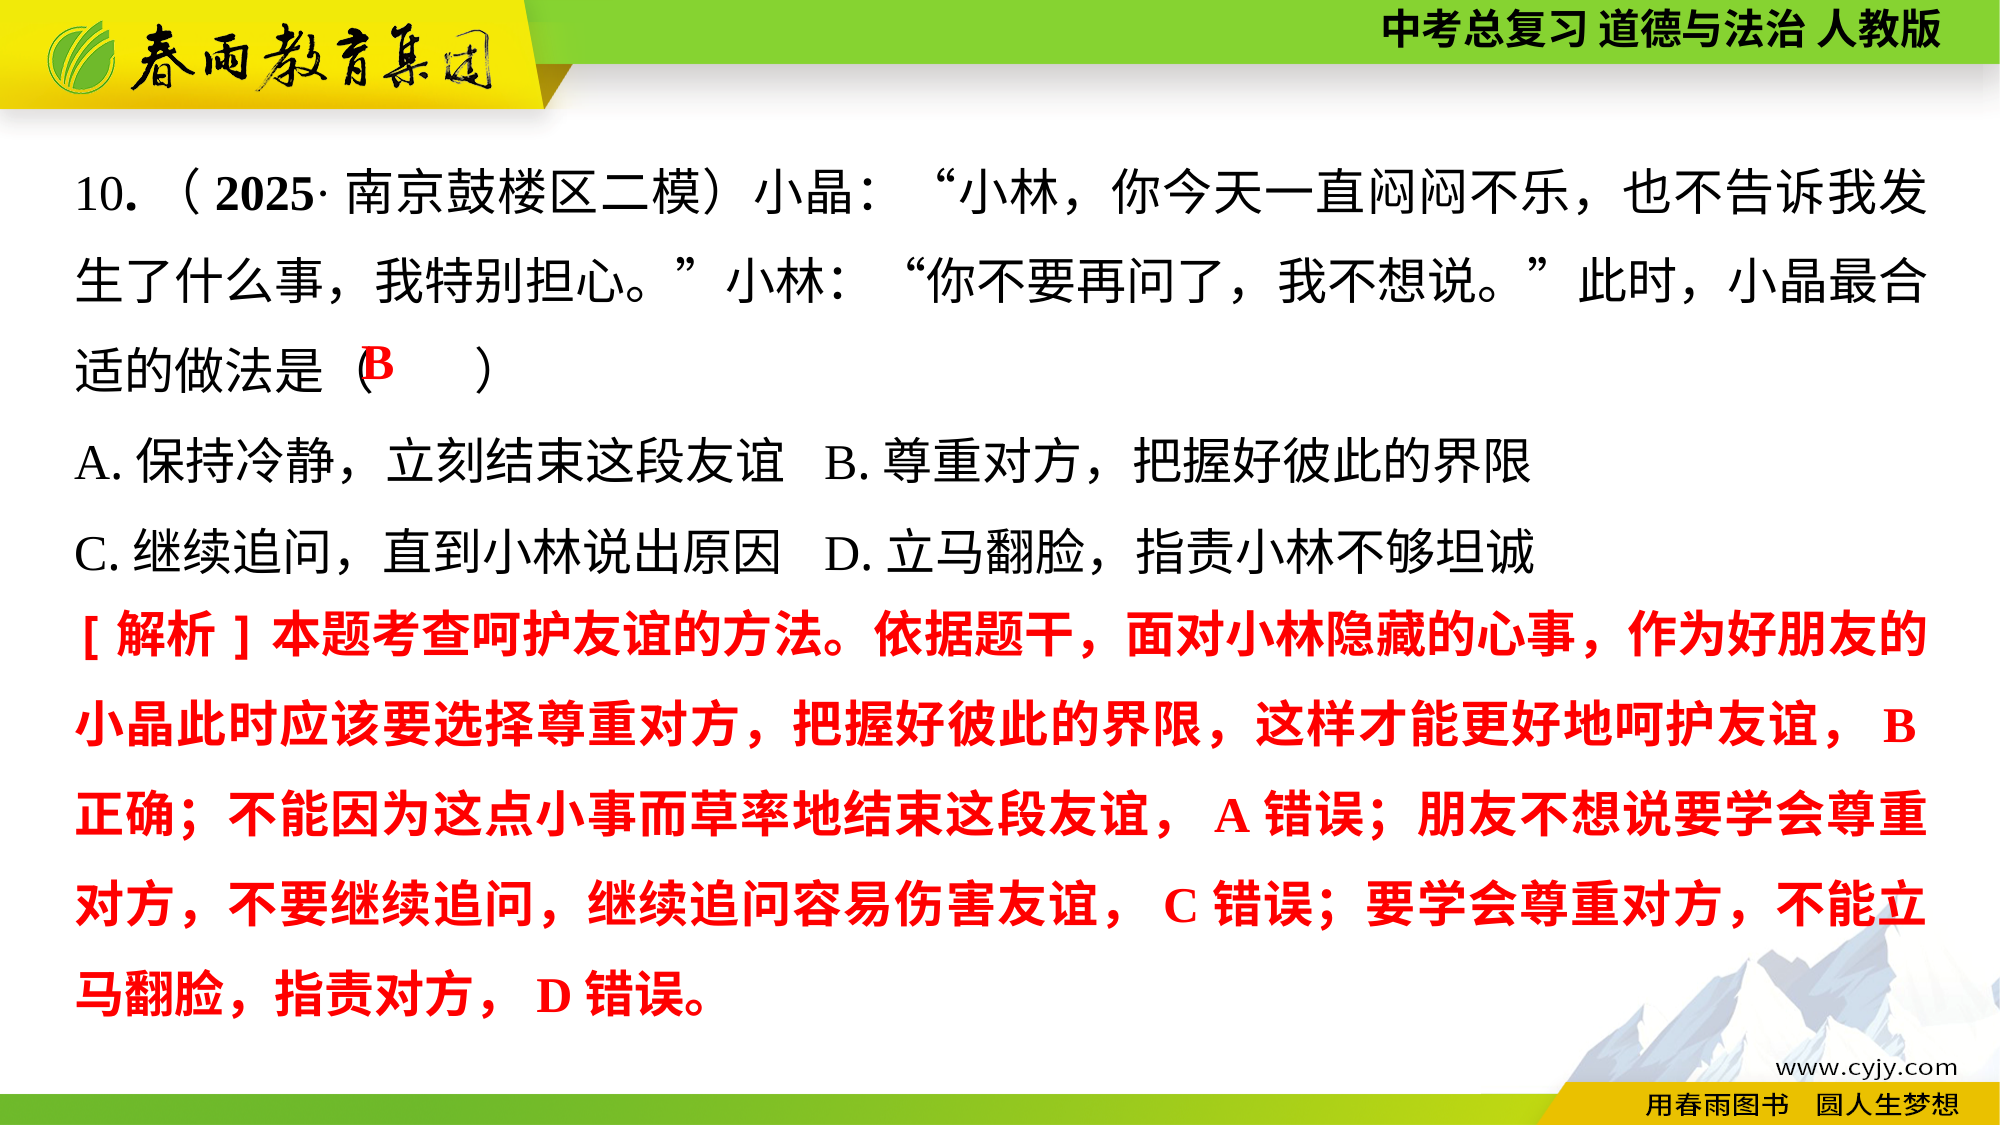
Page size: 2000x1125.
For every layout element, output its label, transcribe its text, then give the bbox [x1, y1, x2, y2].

text_box [解析]本题考查呵护友谊的方法。依据题干，面对小林隐藏的心事，作为好朋友的小晶此时应该要选择尊重对方，把握好彼此的界限，这样才能更好地呵护友谊，B正确；不能因为这点小事而草率地结束这段友谊，A错误；朋友不想说要学会尊重对方，不要继续追问，继续追问容易伤害友谊，C错误；要学会尊重对方，不能立马翻脸，指责对方，D错误。 [59, 565, 1944, 1031]
list 10.（2025·南京鼓楼区二模）小晶：“小林，你今天一直闷闷不乐，也不告诉我发生了什么事，我特别担心。”小林：“你不要再问了，我不想说。”此时，小晶最合适的做法是（ ） A.保持冷静，立刻结束这段友谊 B.尊重对方，把握好彼此的界限 C.继续追问，直到小林说出原因 D.立马翻脸，指责小林不够坦诚 [59, 122, 1944, 565]
picture [0, 0, 2000, 1125]
text_box B [346, 322, 410, 397]
